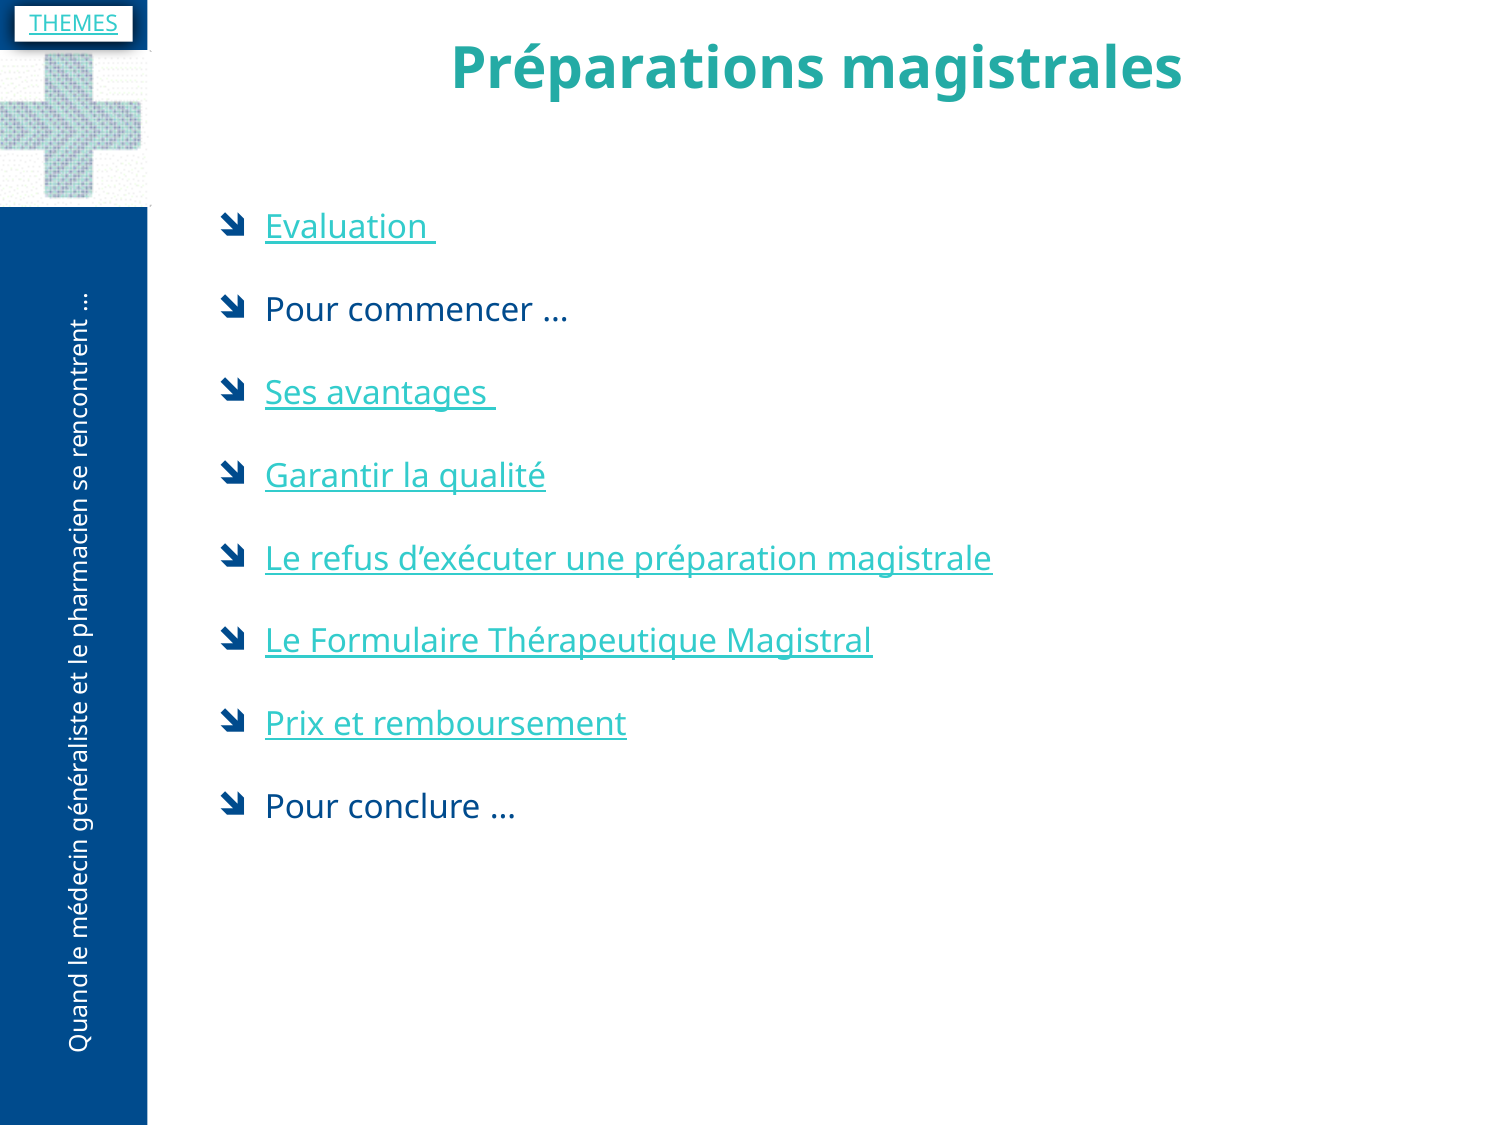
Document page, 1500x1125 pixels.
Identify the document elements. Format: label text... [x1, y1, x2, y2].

text_box THEMES [14, 5, 134, 42]
picture [0, 50, 152, 207]
list Préparations magistrales [174, 30, 1460, 125]
text_box Evaluation Pour commencer … Ses avantages Garantir la qualité Le refus d’exécuter une préparation magistrale Le Formulaire Thérapeutique Magistral Prix et remboursement Pour conclure … [203, 198, 1480, 910]
